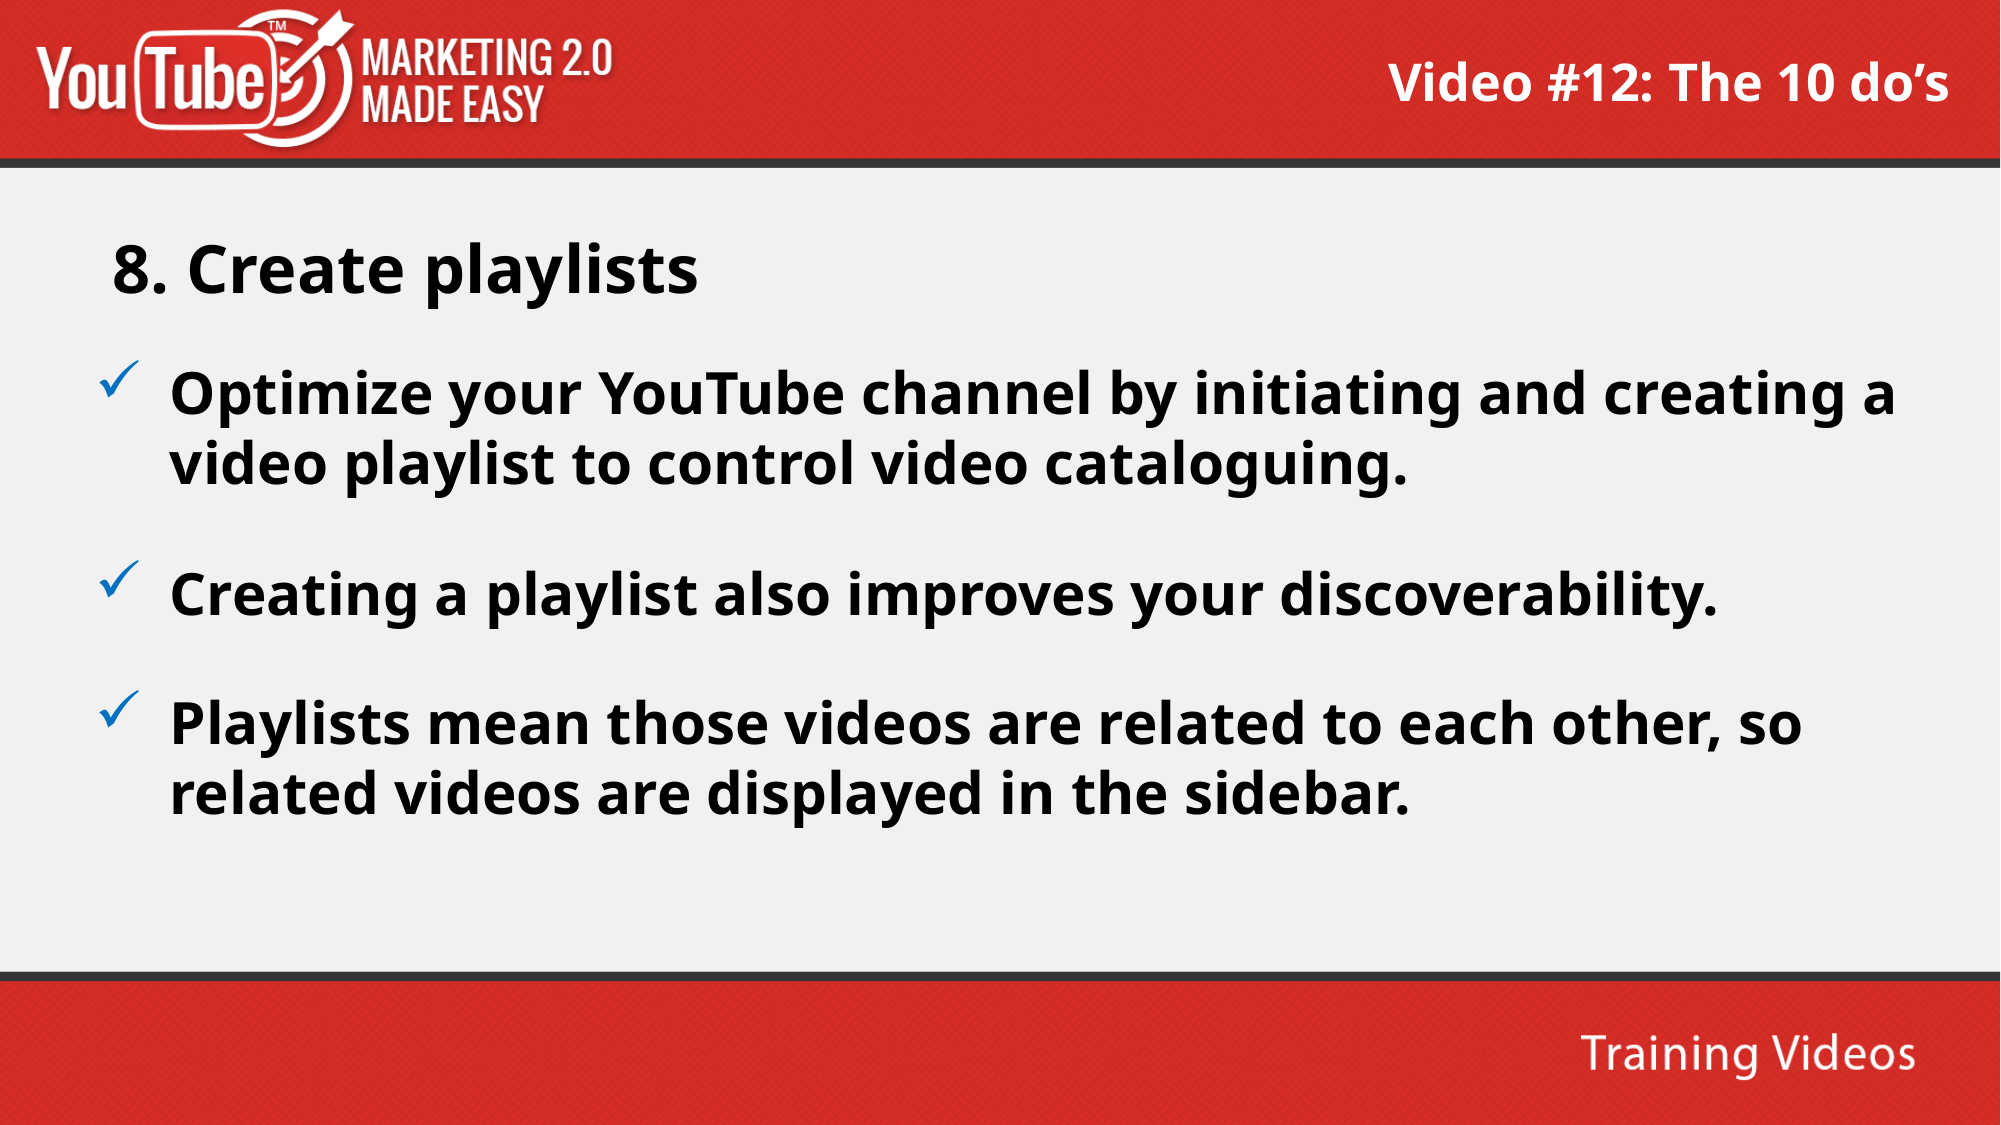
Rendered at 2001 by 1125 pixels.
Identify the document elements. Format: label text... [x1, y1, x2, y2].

text_box Playlists mean those videos are related to each other, so related videos are displayed in the sidebar. [80, 678, 1933, 834]
text_box Video #12: The 10 do’s [899, 41, 1979, 119]
text_box Creating a playlist also improves your discoverability. [80, 549, 1933, 635]
picture [0, 0, 2001, 1125]
text_box 8. Create playlists [80, 219, 1918, 314]
text_box Optimize your YouTube channel by initiating and creating a video playlist to control video cataloguing. [80, 348, 1935, 504]
